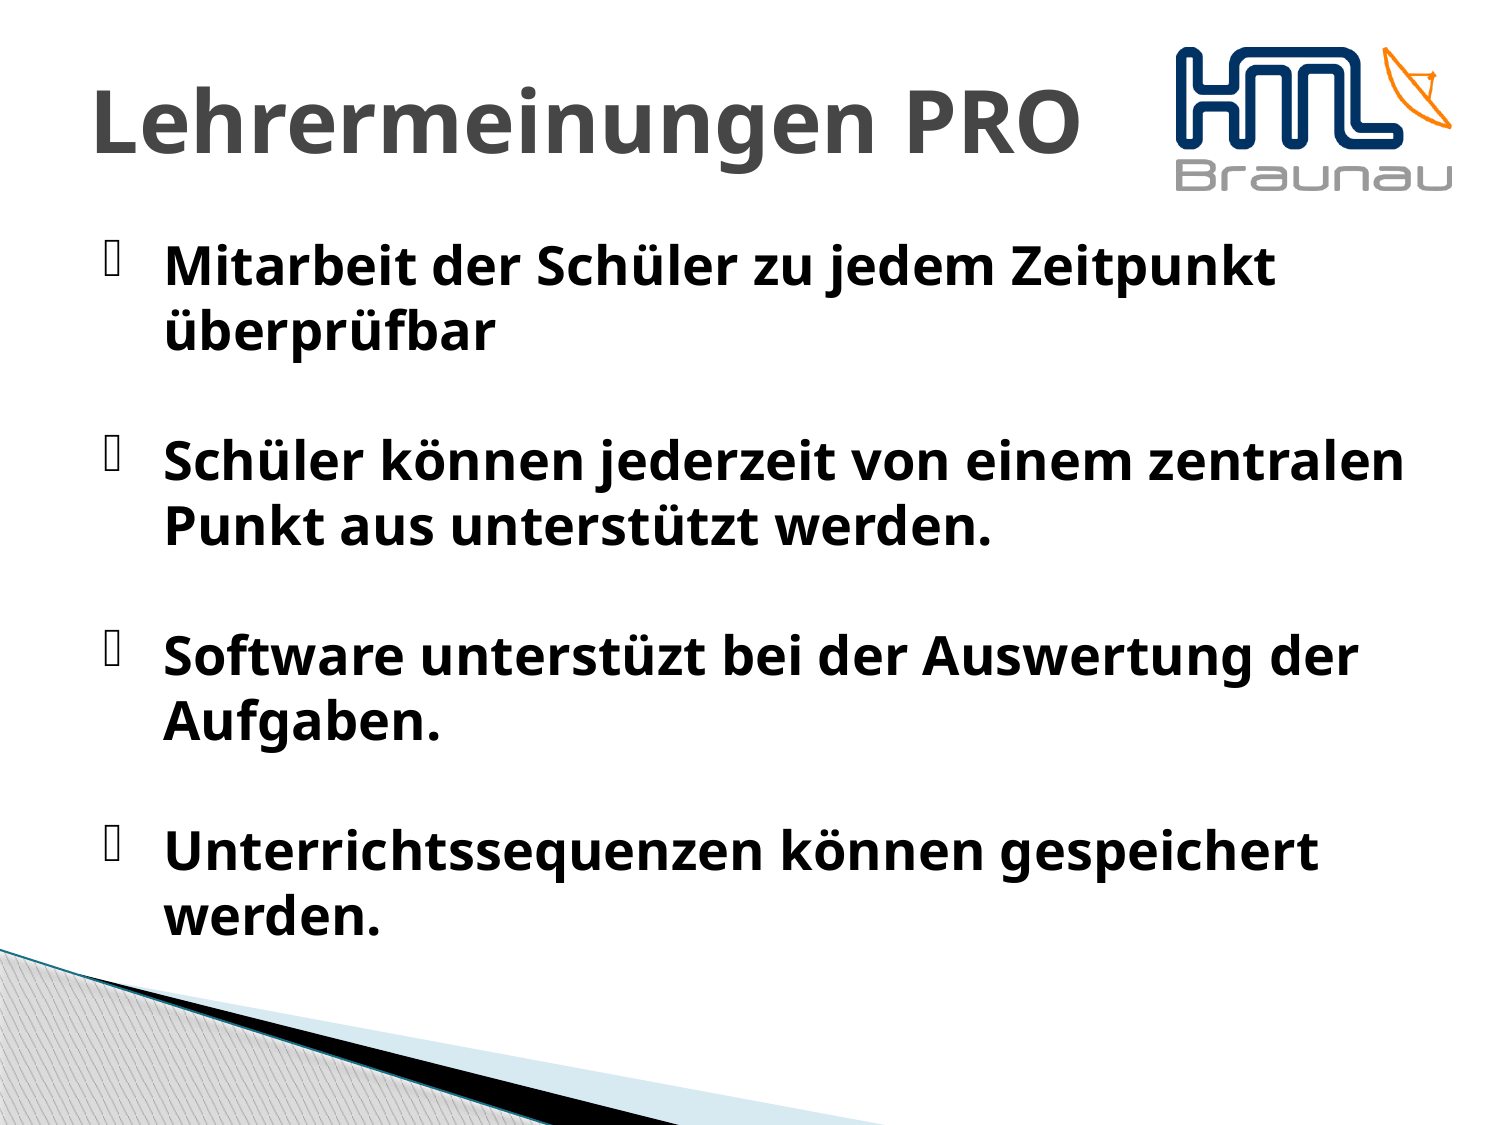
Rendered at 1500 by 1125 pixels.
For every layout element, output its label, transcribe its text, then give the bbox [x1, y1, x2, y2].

title Lehrermeinungen PRO [75, 45, 1208, 193]
text_box Mitarbeit der Schüler zu jedem Zeitpunkt überprüfbar Schüler können jederzeit von einem zentralen Punkt aus unterstützt werden. Software unterstüzt bei der Auswertung der Aufgaben. Unterrichtssequenzen können gespeichert werden. [88, 224, 1500, 954]
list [1176, 47, 1453, 192]
